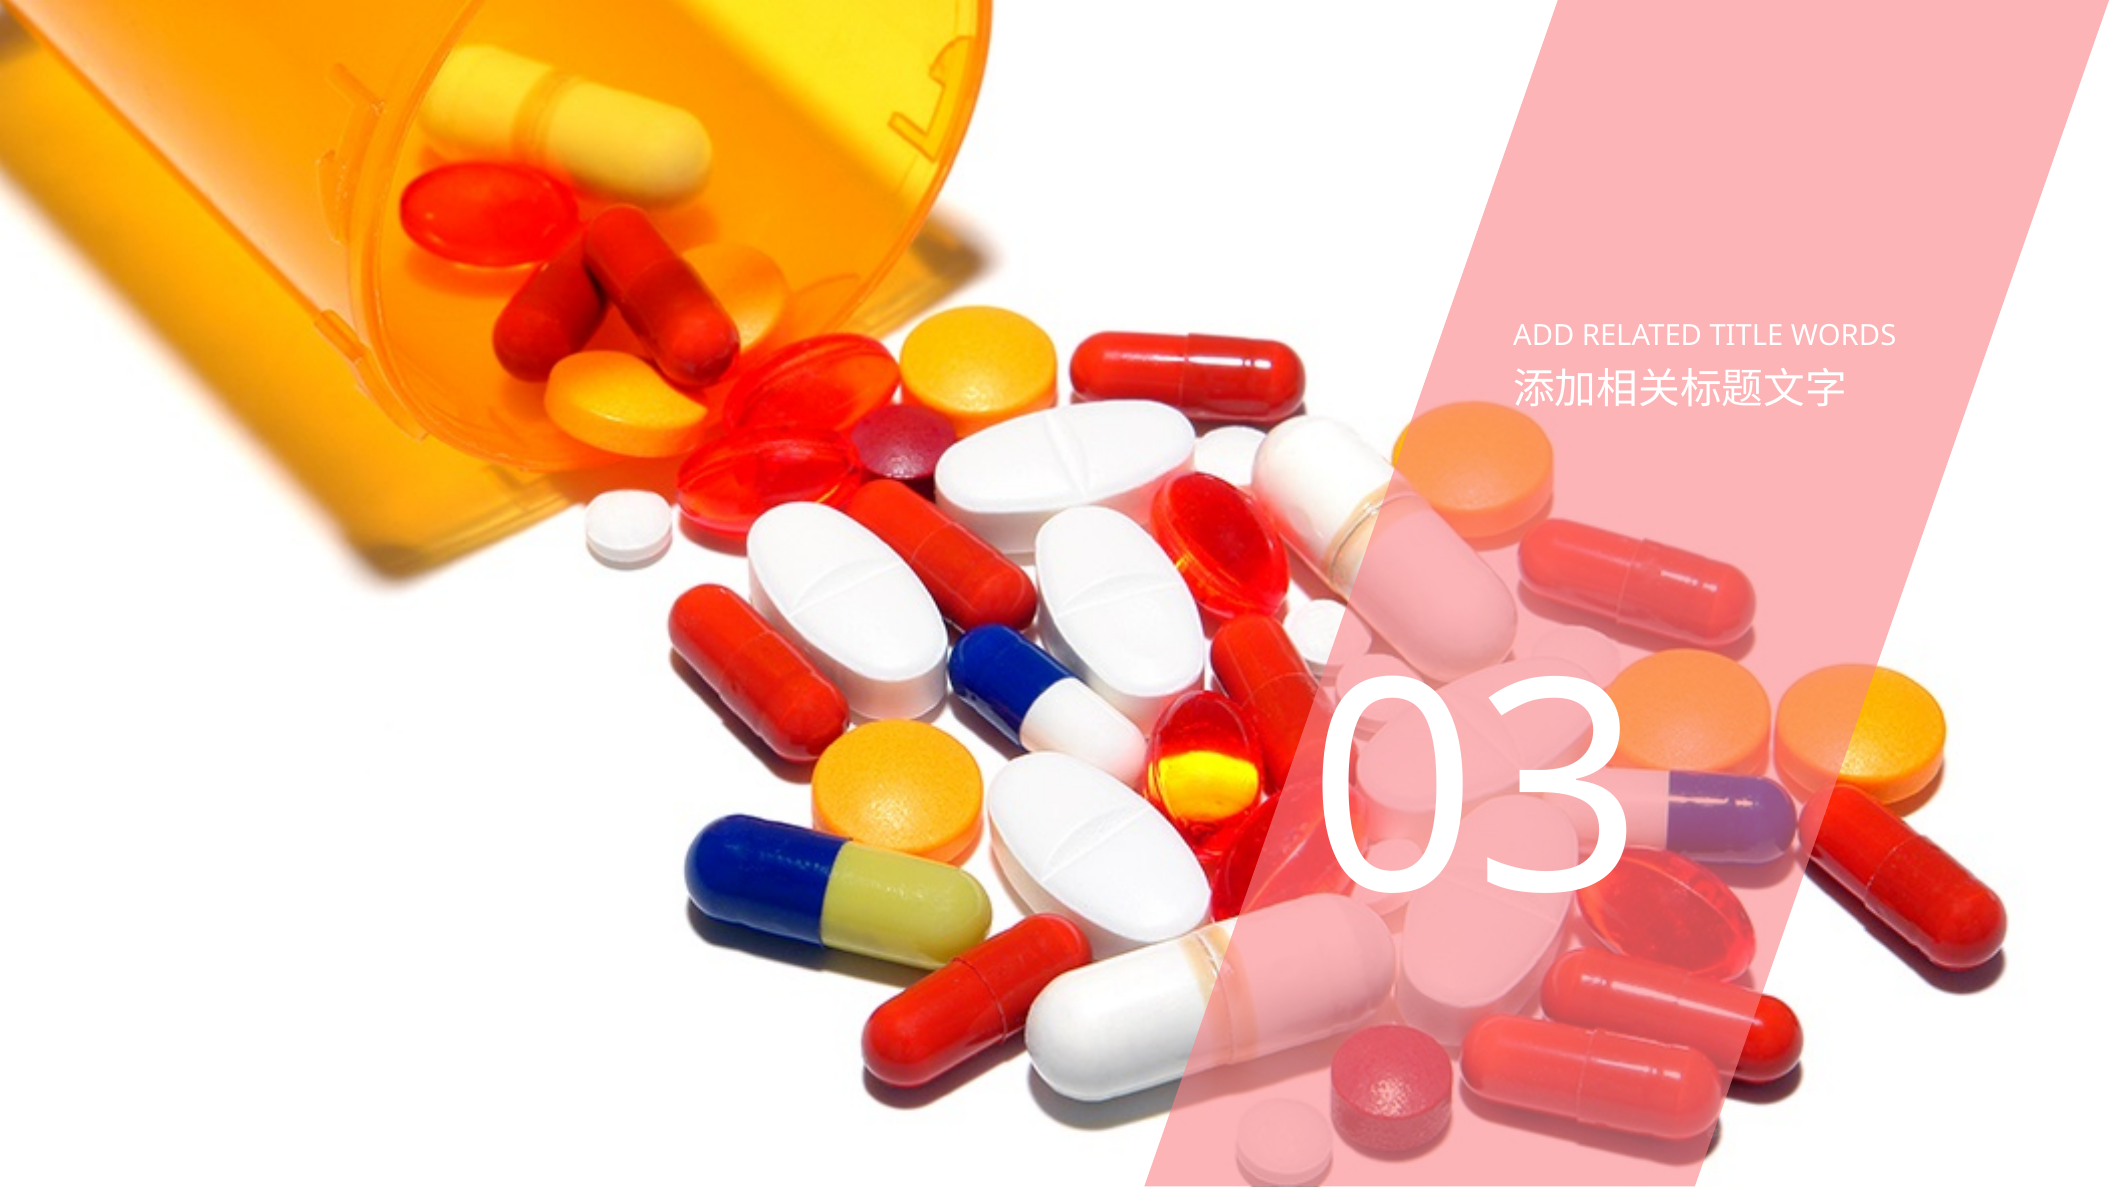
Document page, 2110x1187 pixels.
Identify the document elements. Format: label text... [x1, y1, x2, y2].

text_box [1144, 0, 2110, 1187]
text_box 03 [1301, 590, 1652, 953]
text_box ADD RELATED TITLE WORDS [1505, 312, 1940, 355]
text_box [1695, 1, 2110, 1187]
text_box [0, 0, 1557, 1187]
text_box 添加相关标题文字 [1505, 357, 1917, 416]
